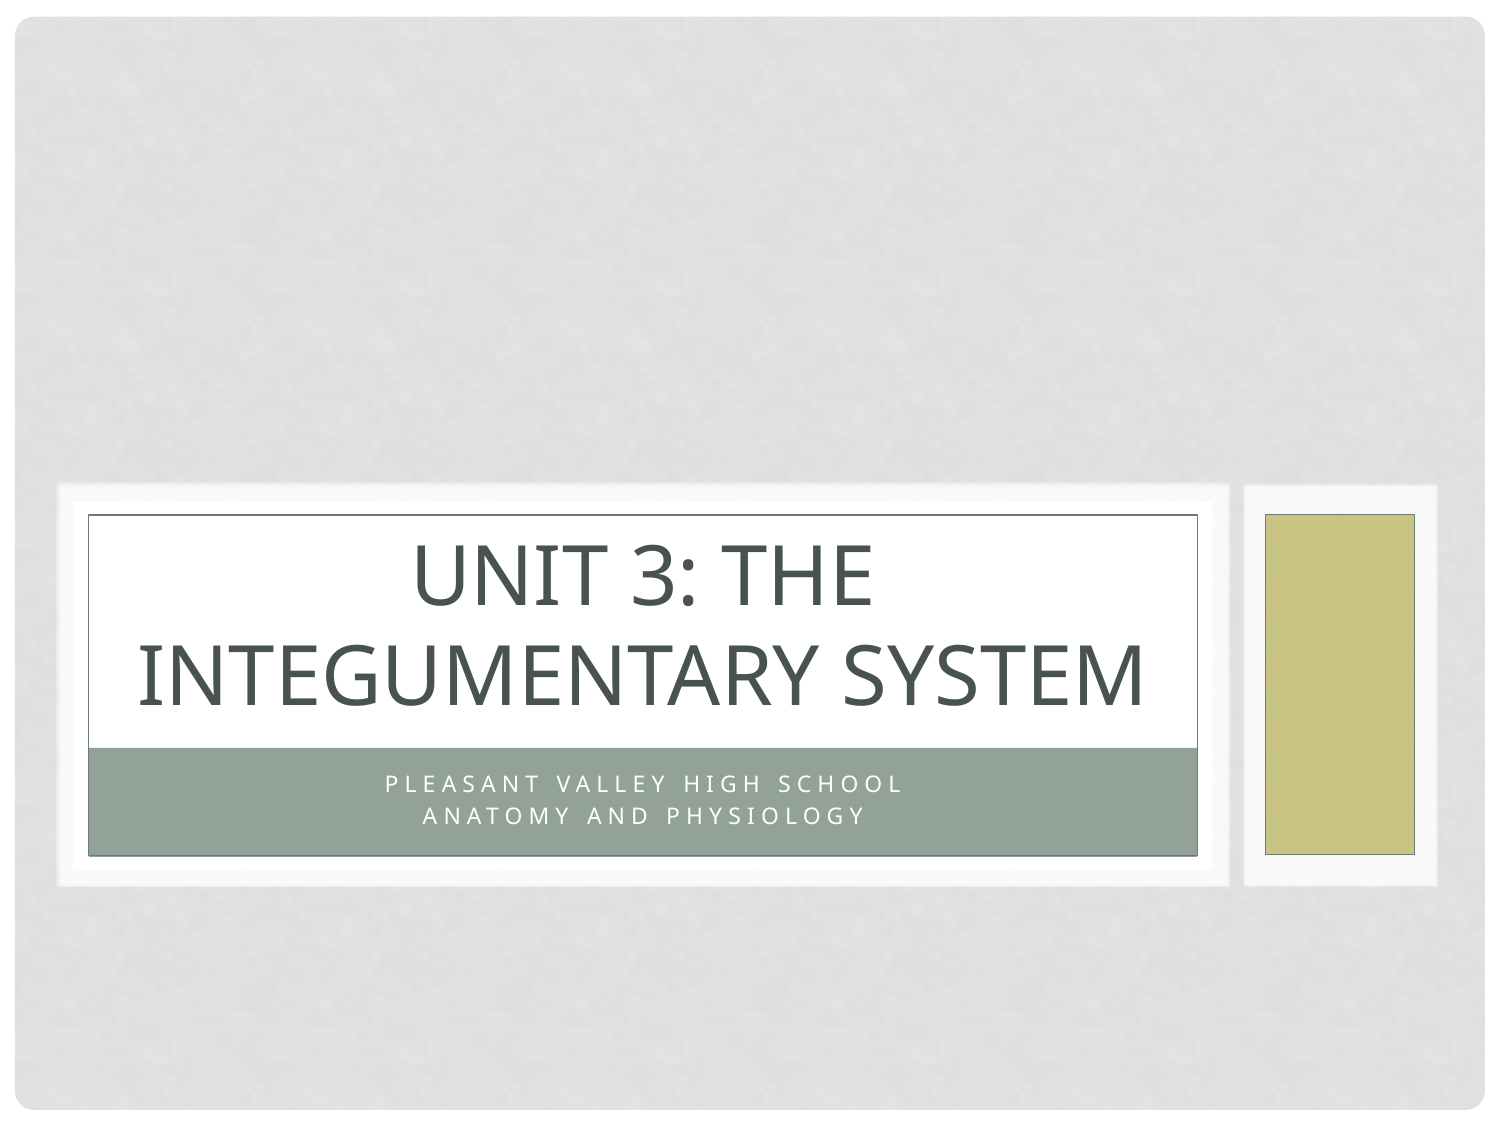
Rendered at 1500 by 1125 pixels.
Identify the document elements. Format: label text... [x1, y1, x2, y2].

title Unit 3: the Integumentary System [99, 529, 1187, 730]
subtitle Pleasant Valley High School Anatomy and Physiology [105, 762, 1181, 838]
